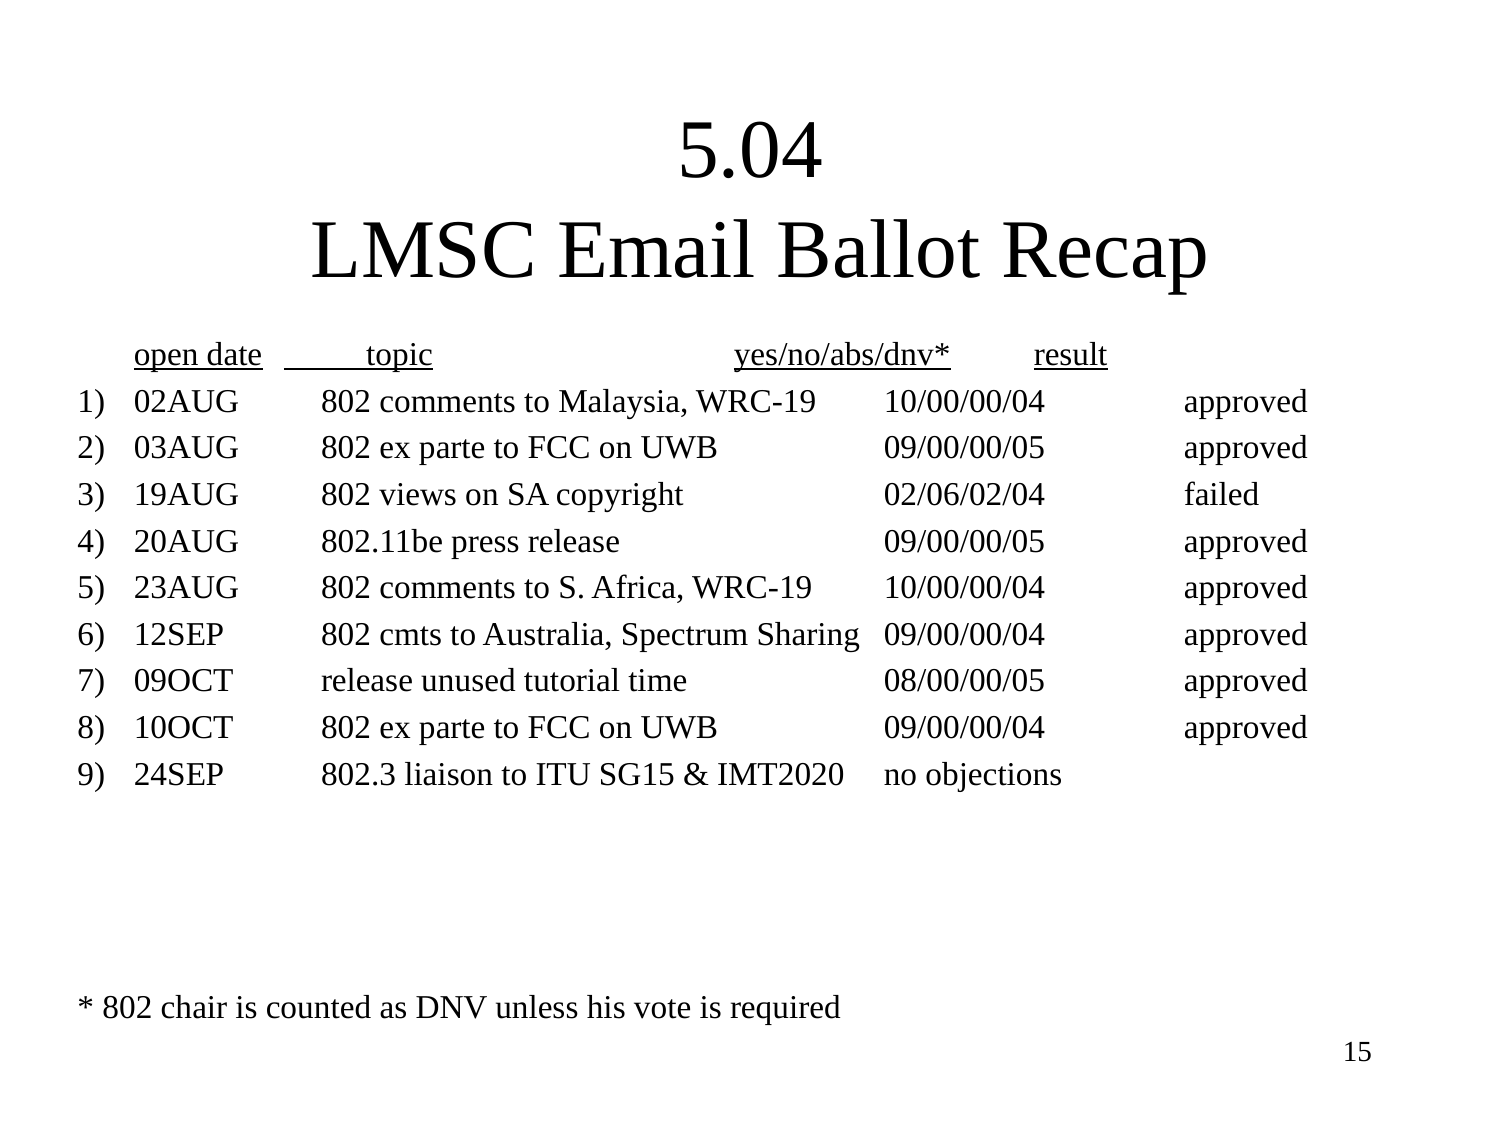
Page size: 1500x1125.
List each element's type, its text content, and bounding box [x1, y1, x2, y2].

slide_number 15 [1074, 1024, 1388, 1101]
title 5.04 LMSC Email Ballot Recap [112, 99, 1388, 288]
list open date topic yes/no/abs/dnv* result 02AUG 802 comments to Malaysia, WRC-19 10/00/00/04 approved 03AUG 802 ex parte to FCC on UWB 09/00/00/05 approved 19AUG 802 views on SA copyright 02/06/02/04 failed 20AUG 802.11be press release 09/00/00/05 approved 23AUG 802 comments to S. Africa, WRC-19 10/00/00/04 approved 12SEP 802 cmts to Australia, Spectrum Sharing 09/00/00/04 approved 09OCT release unused tutorial time 08/00/00/05 approved 10OCT 802 ex parte to FCC on UWB 09/00/00/04 approved 24SEP 802.3 liaison to ITU SG15 & IMT2020 no objections * 802 chair is counted as DNV unless his vote is required [62, 324, 1438, 1001]
